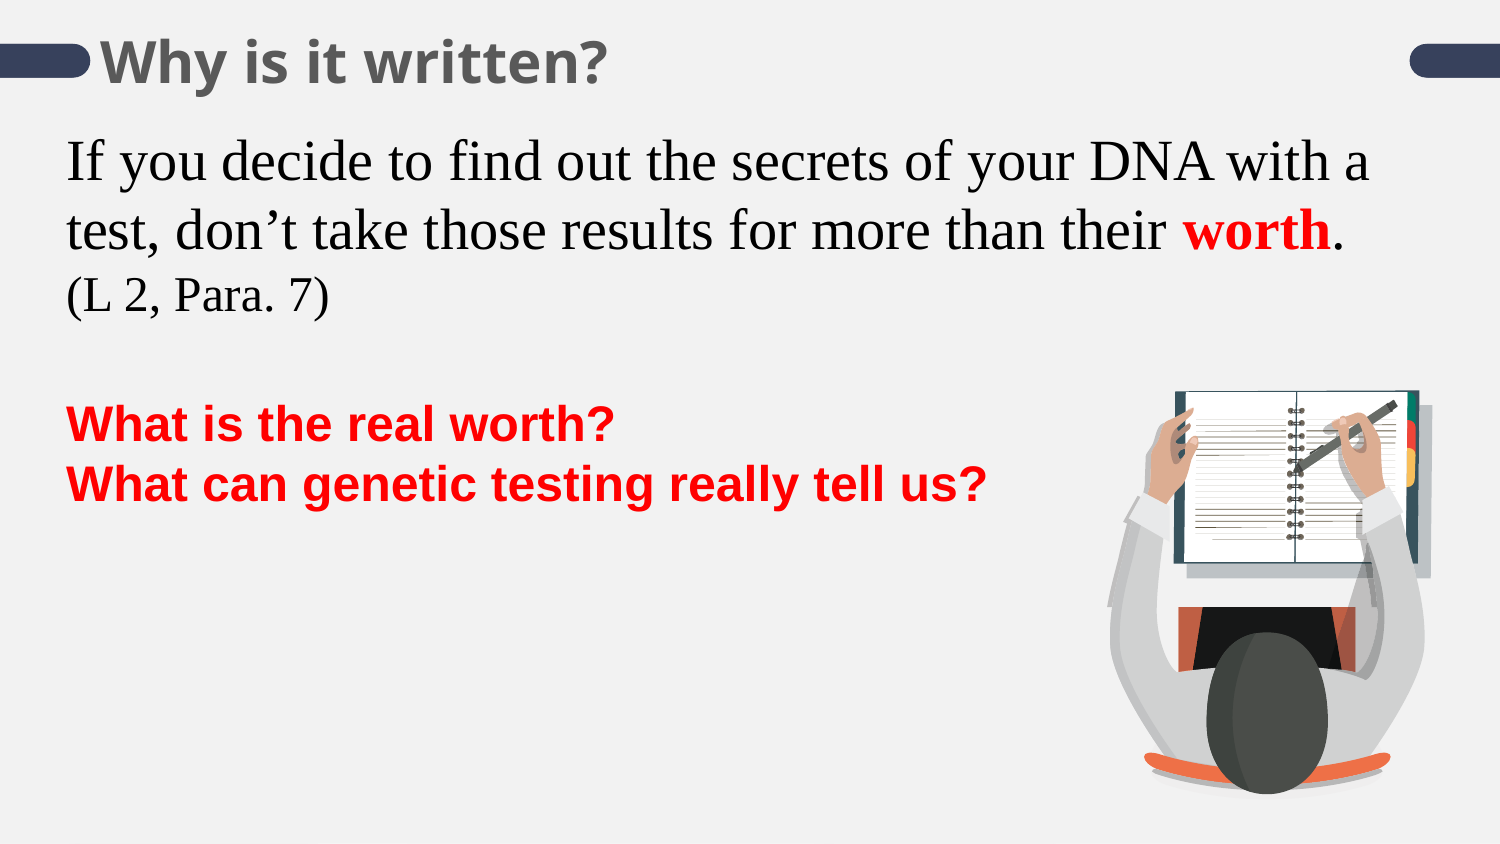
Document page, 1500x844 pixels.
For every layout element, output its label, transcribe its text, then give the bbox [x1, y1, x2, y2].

text_box [1409, 41, 1500, 80]
text_box If you decide to find out the secrets of your DNA with a test, don’t take those results for more than their worth. (L 2, Para. 7) What is the real worth? What can genetic testing really tell us? [51, 114, 1410, 519]
text_box Why is it written? [100, 28, 979, 91]
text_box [1106, 390, 1433, 800]
text_box [0, 41, 93, 80]
